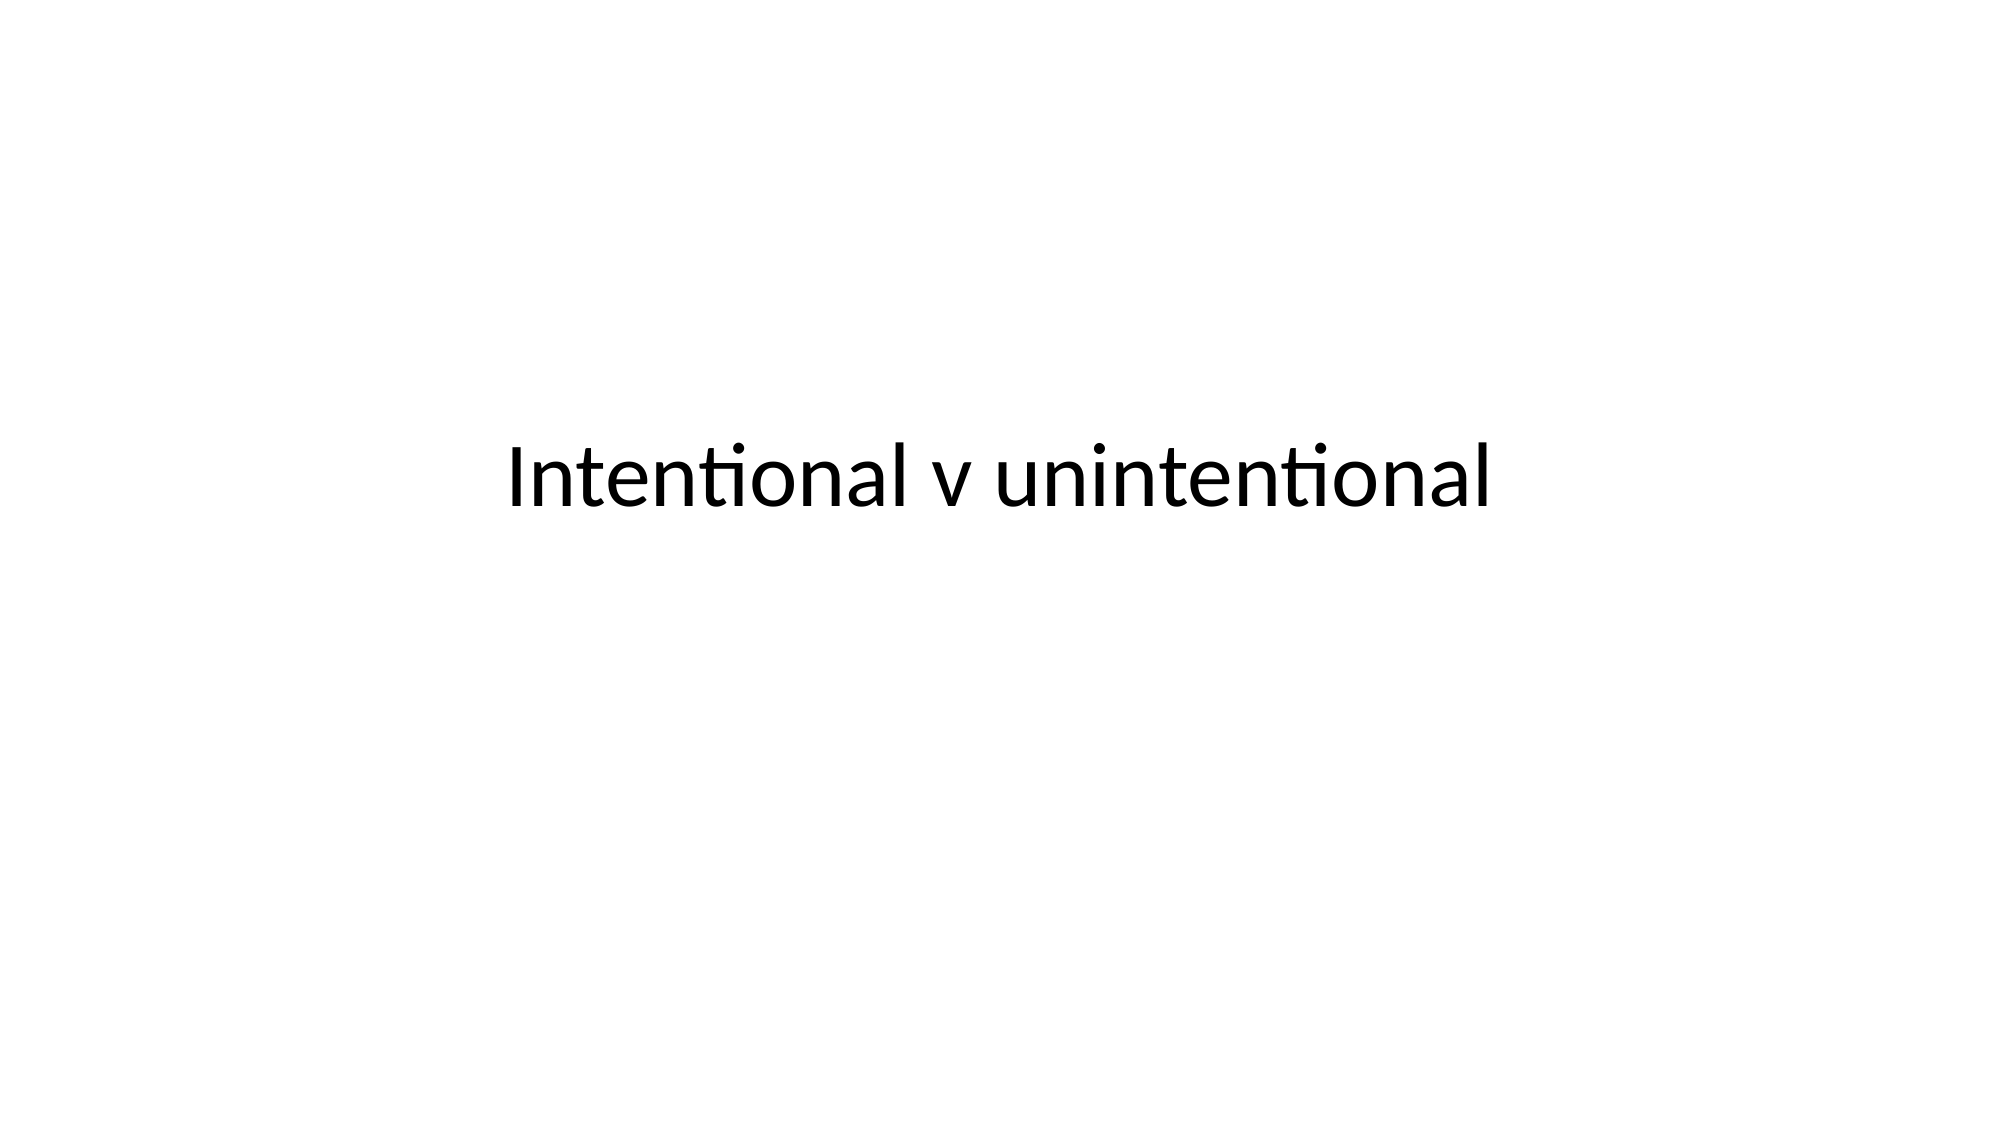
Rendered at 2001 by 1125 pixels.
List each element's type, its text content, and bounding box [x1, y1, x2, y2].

title Intentional v unintentional [150, 349, 1850, 591]
